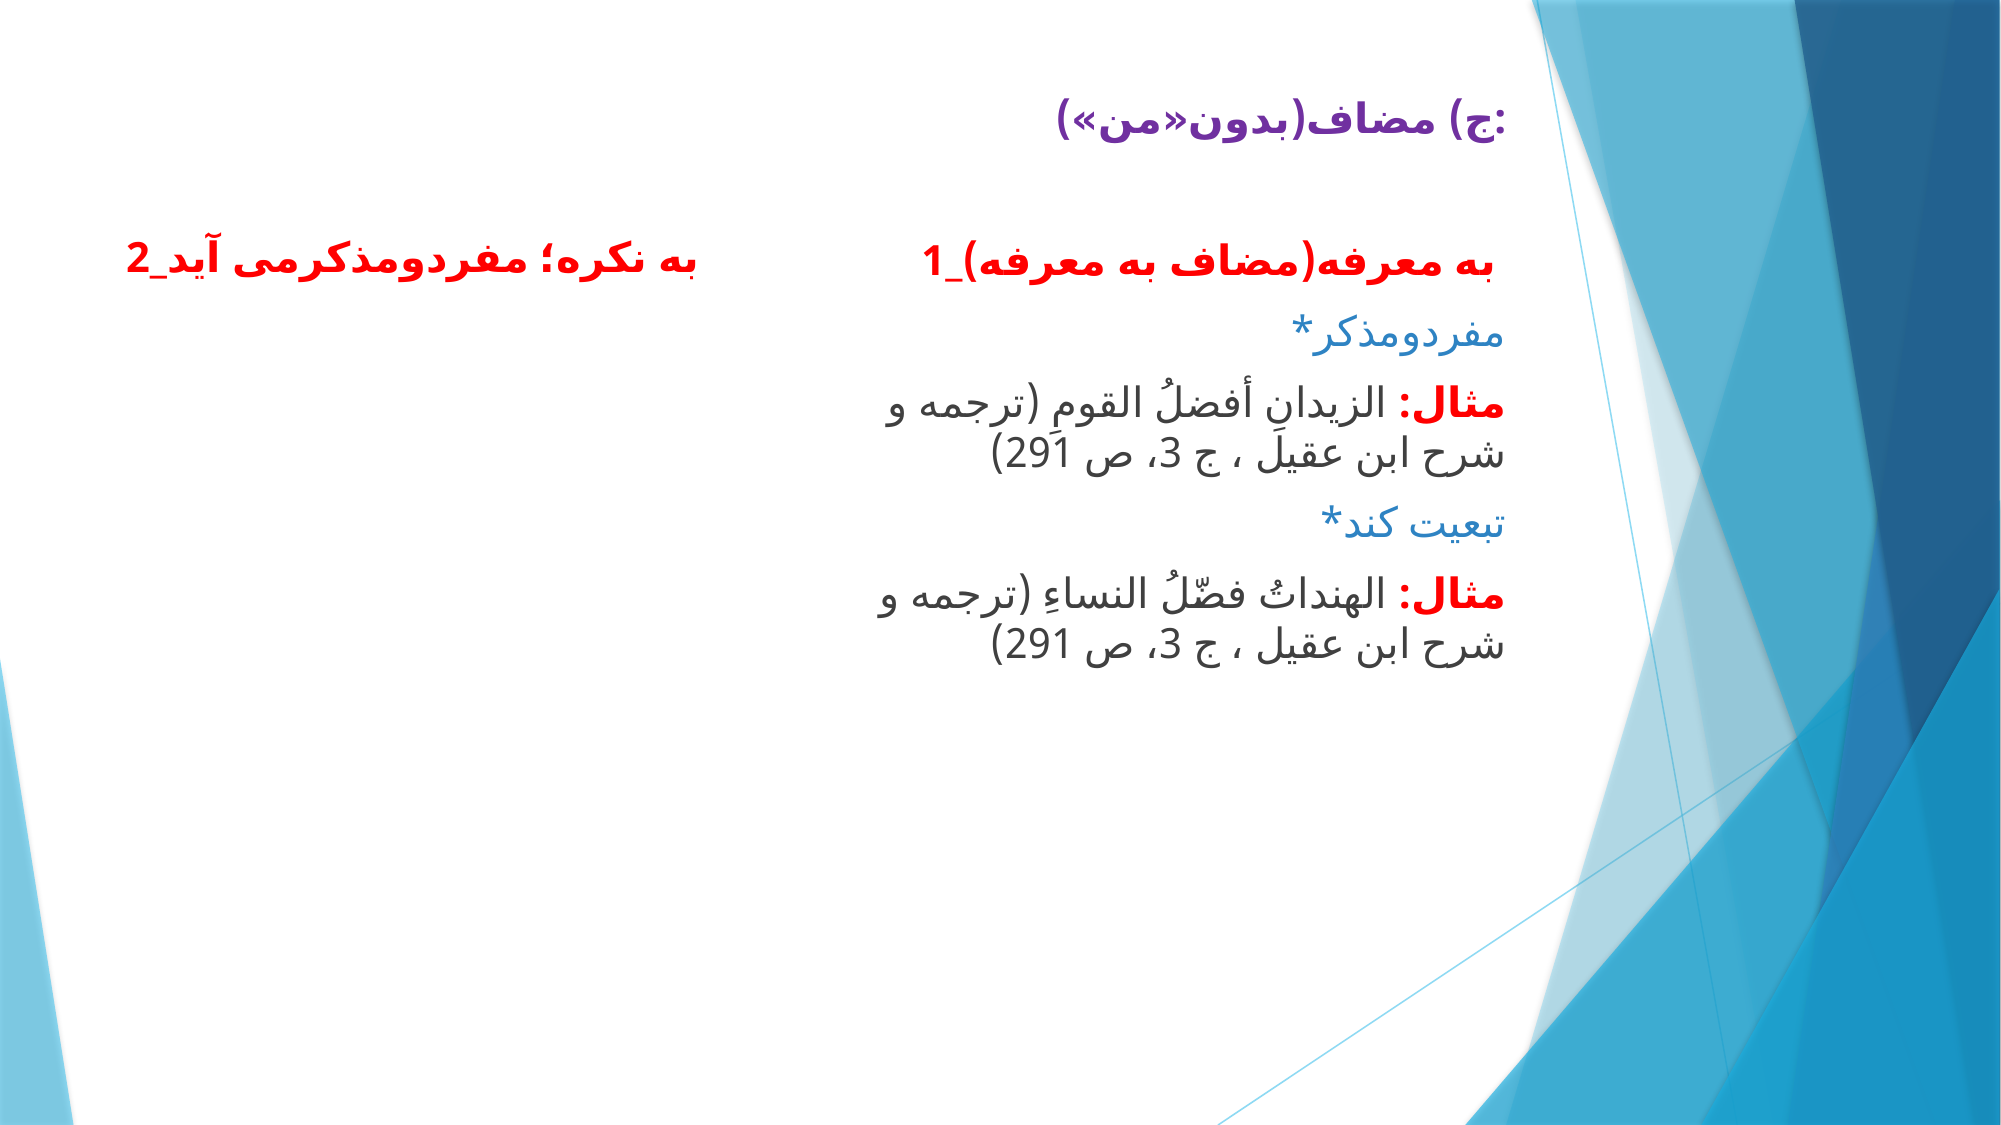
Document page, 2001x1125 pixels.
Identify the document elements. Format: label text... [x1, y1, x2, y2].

list ج) مضاف(بدون«من»): 1_به معرفه(مضاف به معرفه) *مفردومذکر مثال: الزیدانِ أفضلُ القومِ (ترجمه و شرح ابن عقیل ، ج 3، ص 291) *تبعیت کند مثال: الهنداتُ فضّلُ النساءِ (ترجمه و شرح ابن عقیل ، ج 3، ص 291) [780, 84, 1522, 991]
title 2_به نکره؛ مفردومذکرمی آید [111, 106, 744, 339]
